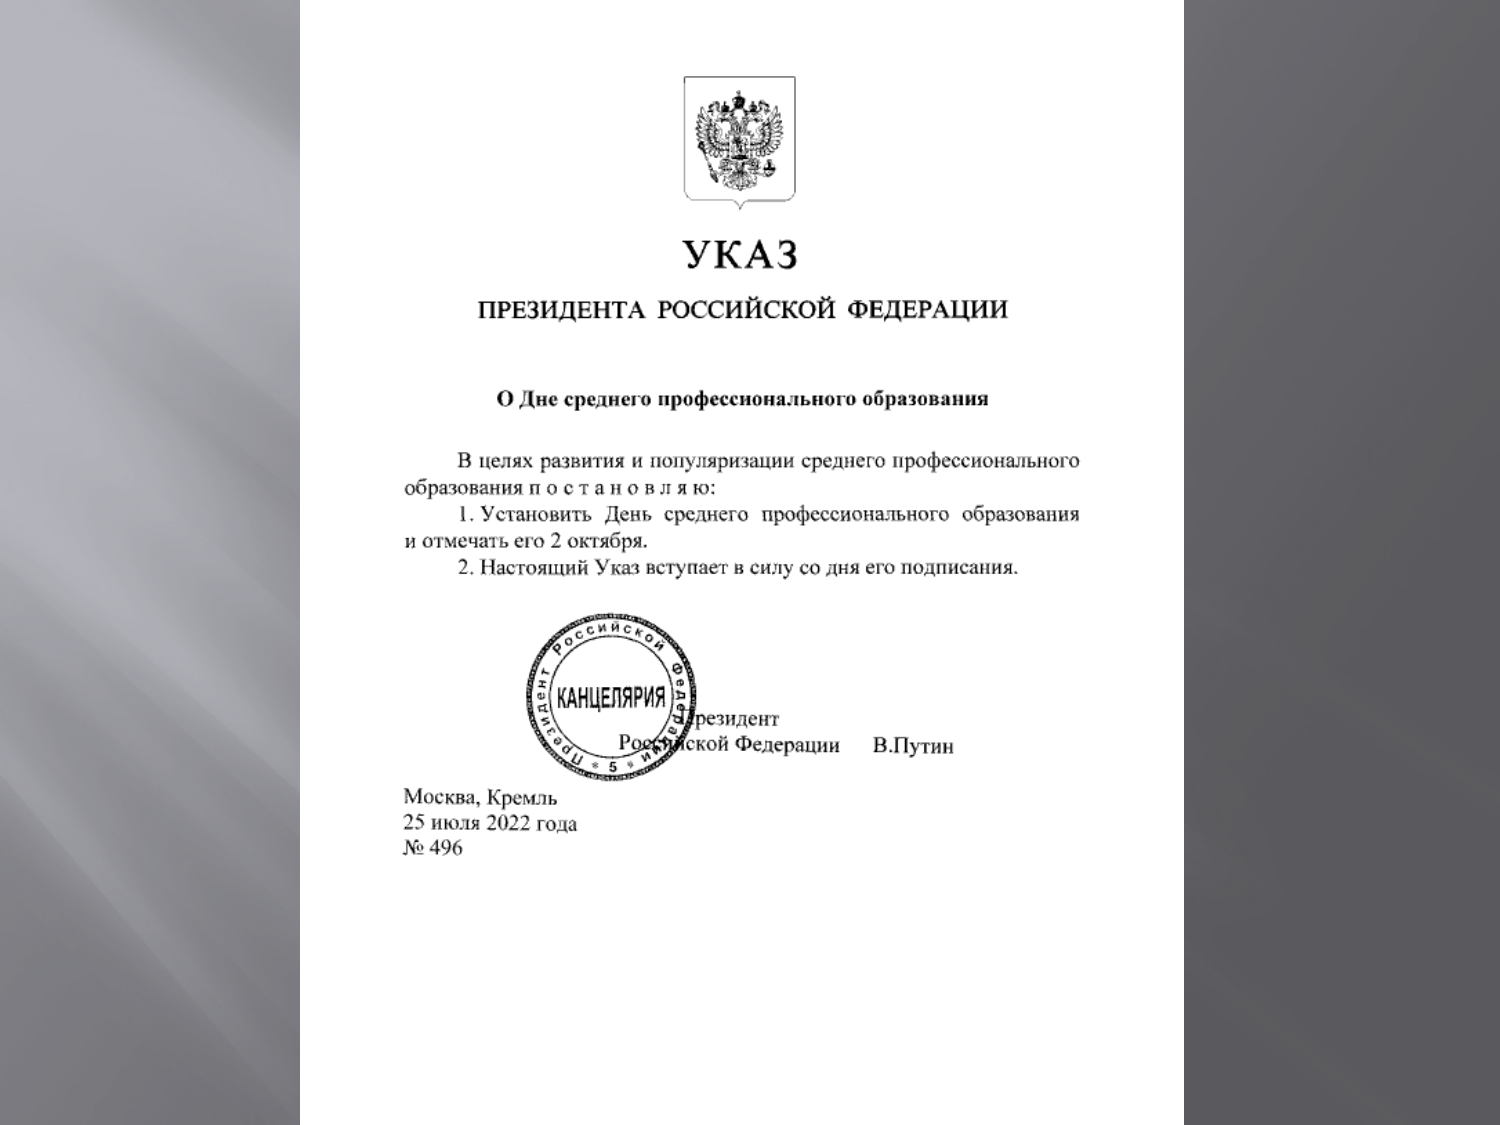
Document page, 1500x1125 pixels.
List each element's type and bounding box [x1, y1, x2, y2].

picture [299, 0, 1185, 1125]
